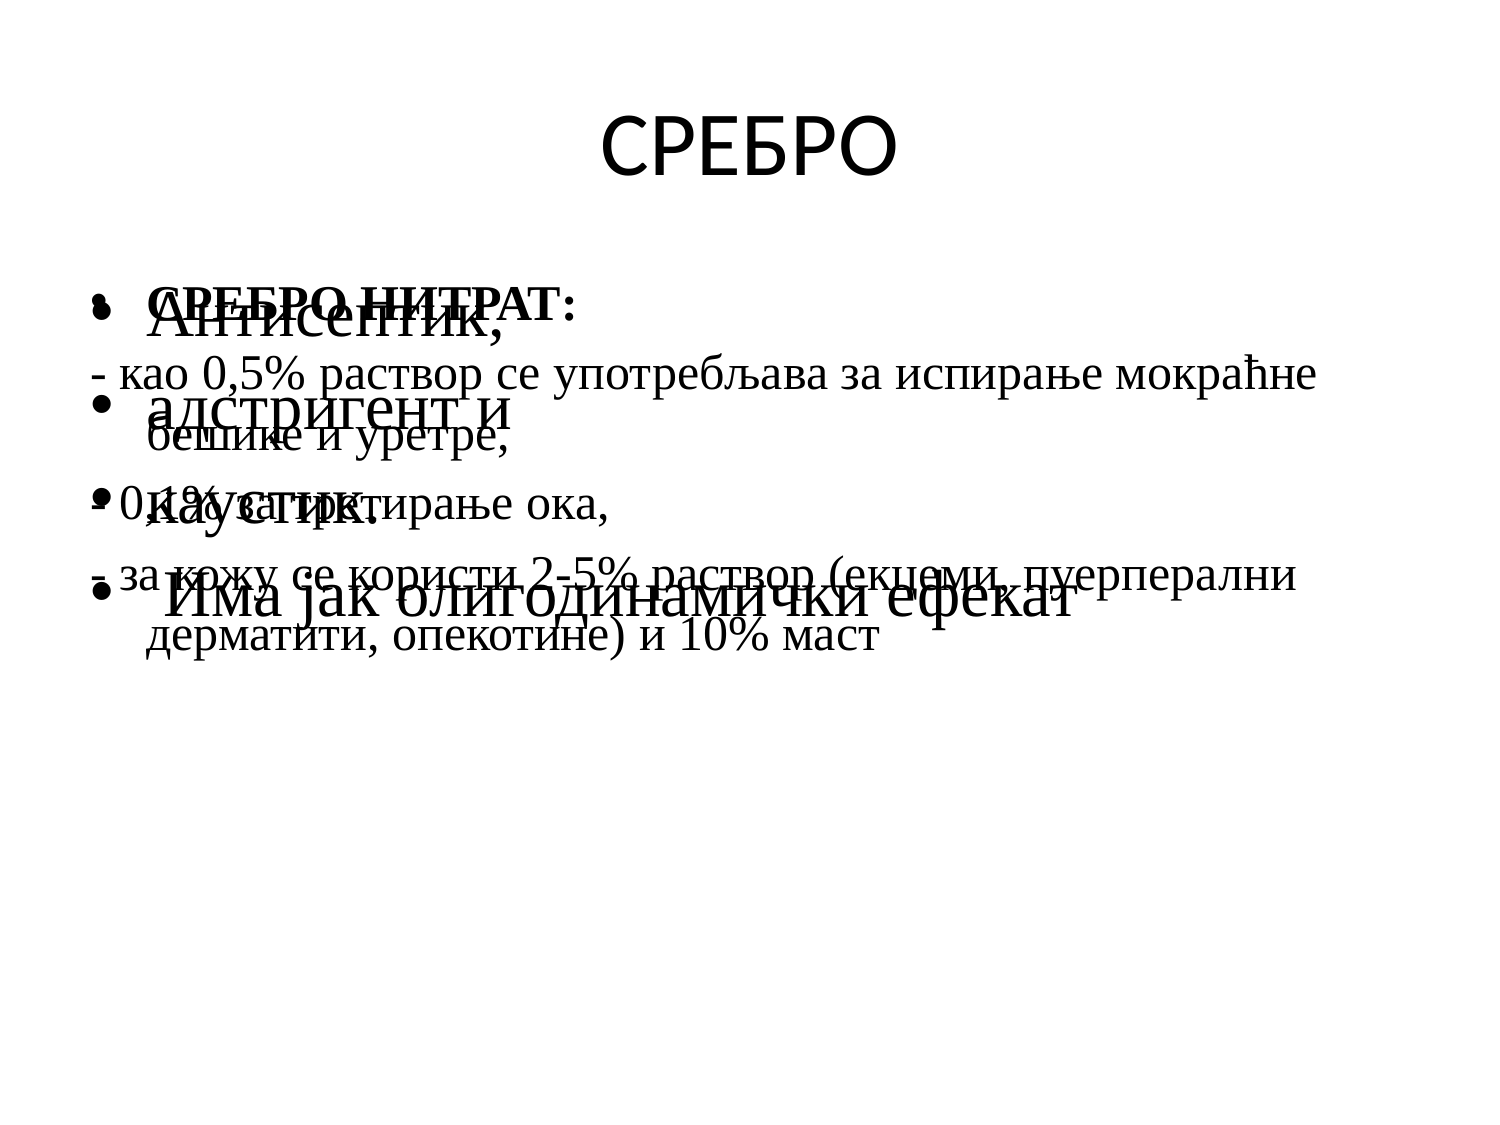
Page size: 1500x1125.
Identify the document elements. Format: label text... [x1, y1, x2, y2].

list СРЕБРО НИТРАТ: - као 0,5% раствор се употребљава за испирање мокраћне бешике и уретре, - 0,1% за третирање ока, - за кожу се користи 2-5% раствор (екцеми, пуерперални дерматити, опекотине) и 10% маст [75, 262, 1425, 1005]
title СРЕБРО [75, 45, 1425, 233]
